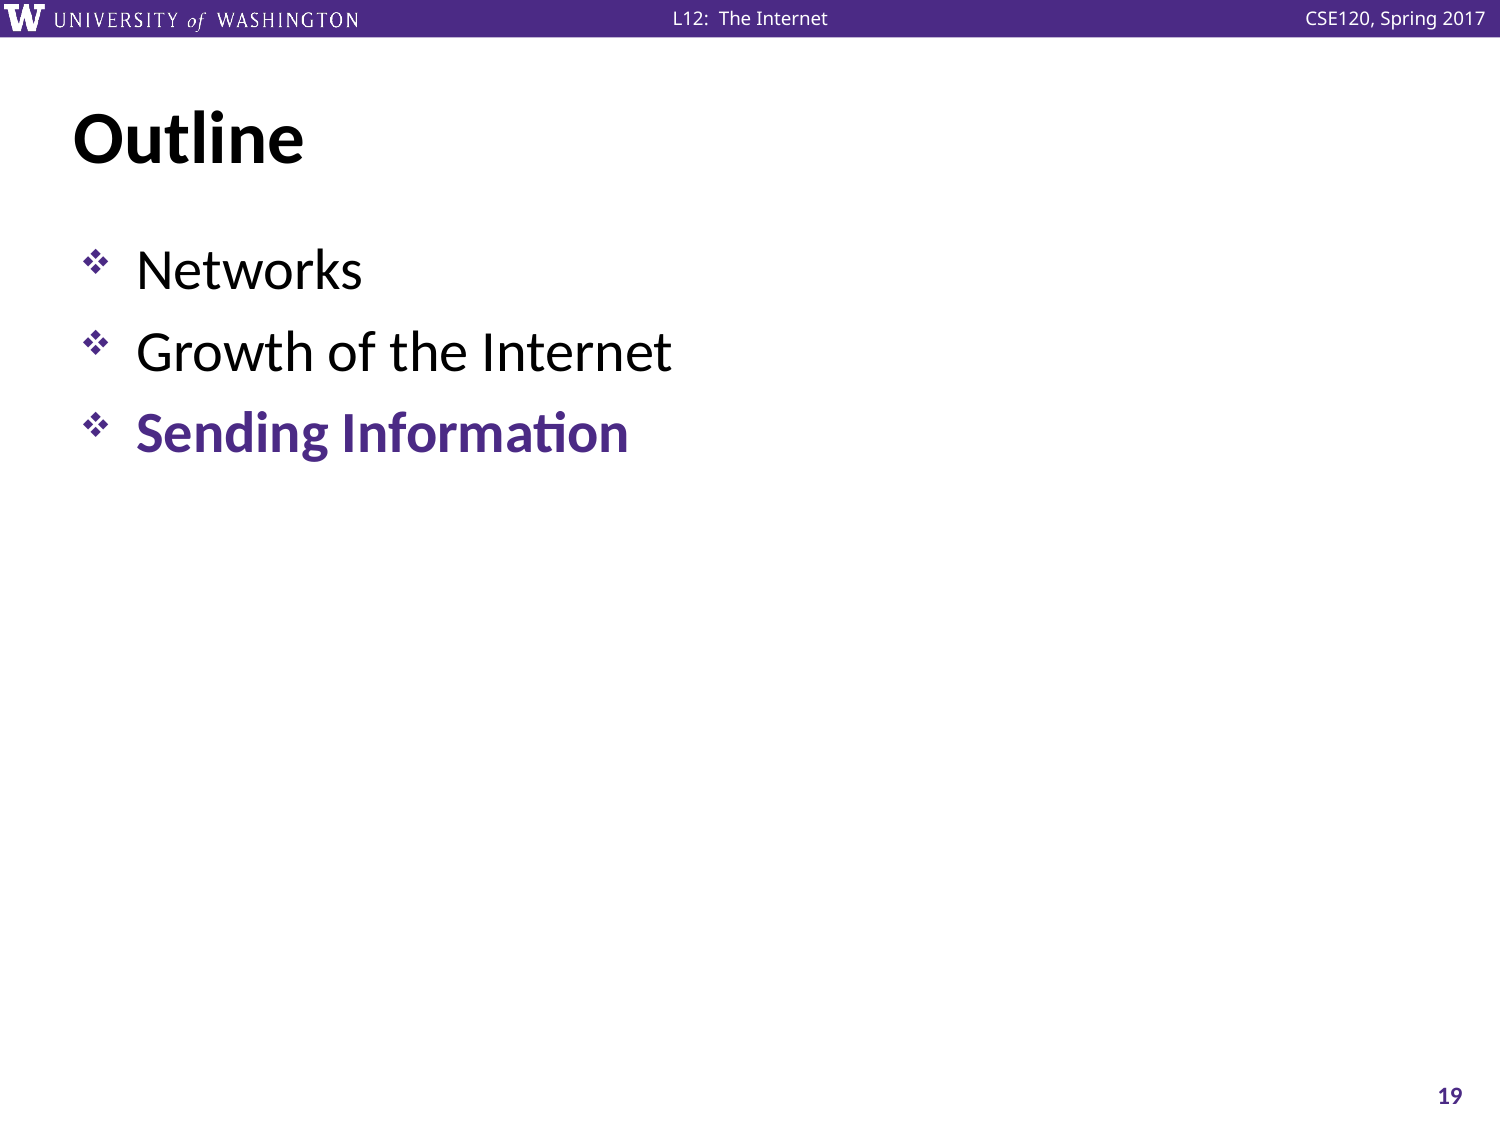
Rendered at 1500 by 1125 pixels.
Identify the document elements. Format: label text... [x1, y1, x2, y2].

list Networks Growth of the Internet Sending Information [64, 223, 1438, 1040]
slide_number 19 [1400, 1065, 1500, 1125]
title Outline [58, 71, 1438, 197]
picture [4, 4, 358, 32]
